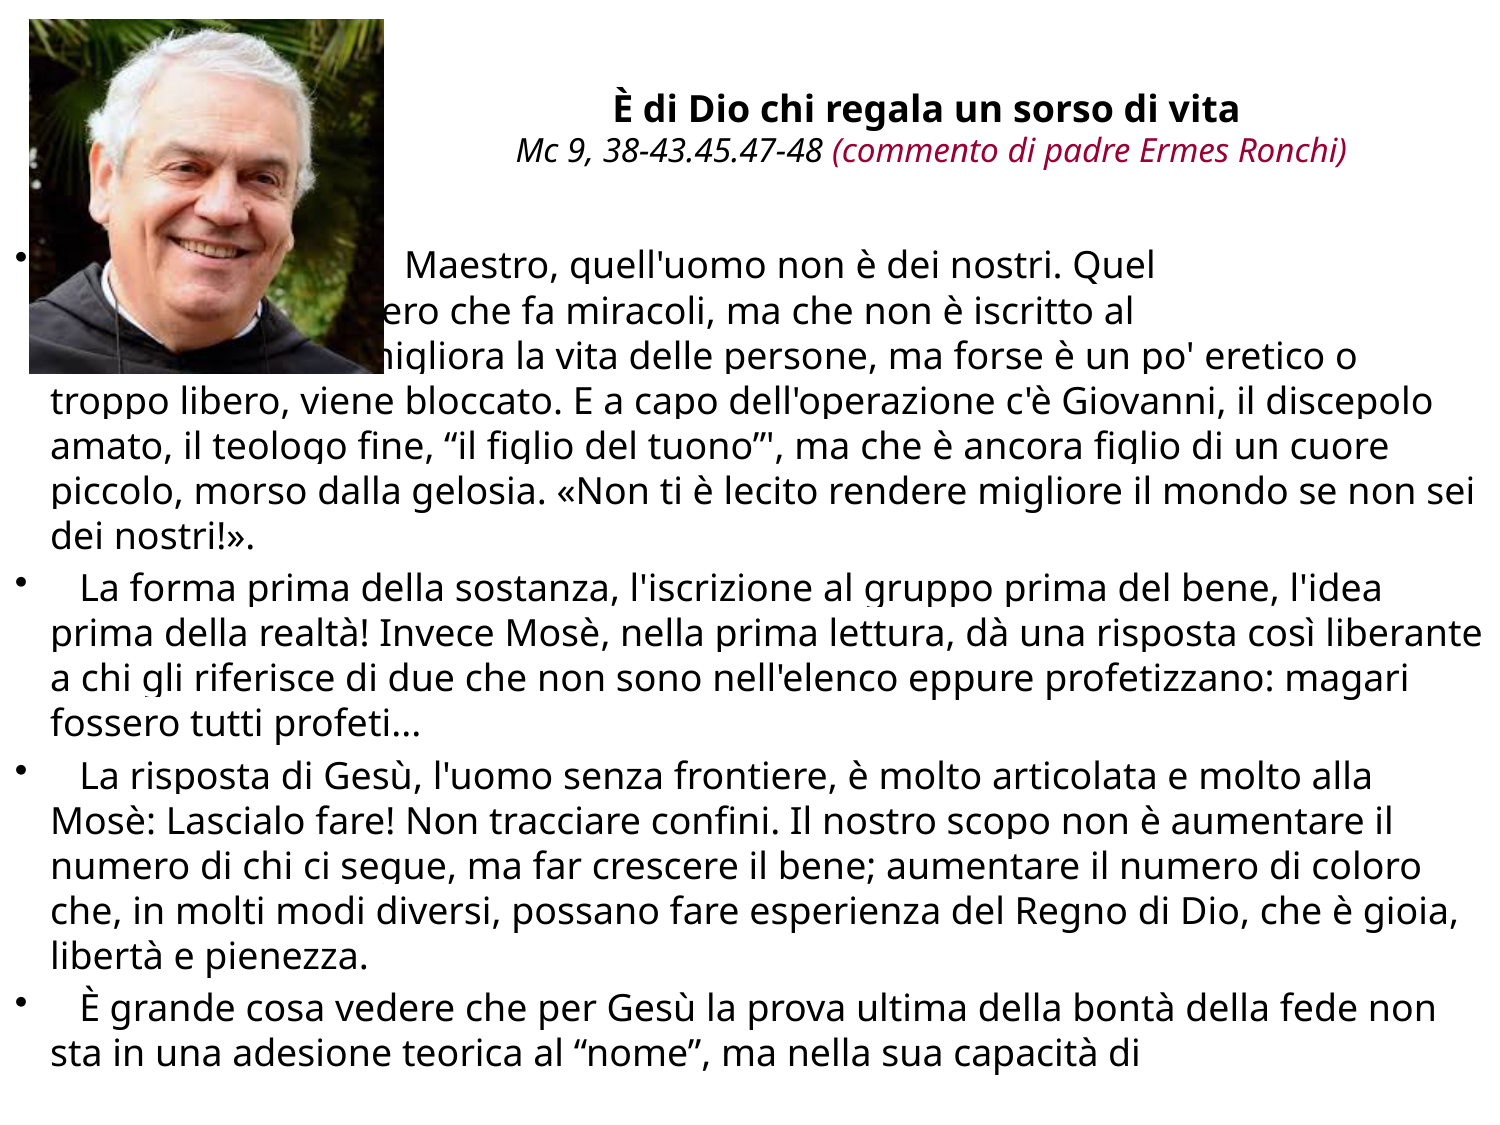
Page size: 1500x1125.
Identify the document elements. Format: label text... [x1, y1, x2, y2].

text_box Maestro, quell'uomo non è dei nostri. Quel forestiero che fa miracoli, ma che non è iscritto al gruppo; che migliora la vita delle persone, ma forse è un po' eretico o troppo libero, viene bloccato. E a capo dell'operazione c'è Giovanni, il discepolo amato, il teologo fine, “il figlio del tuono”', ma che è ancora figlio di un cuore piccolo, morso dalla gelosia. «Non ti è lecito rendere migliore il mondo se non sei dei nostri!». La forma prima della sostanza, l'iscrizione al gruppo prima del bene, l'idea prima della realtà! Invece Mosè, nella prima lettura, dà una risposta così liberante a chi gli riferisce di due che non sono nell'elenco eppure profetizzano: magari fossero tutti profeti... La risposta di Gesù, l'uomo senza frontiere, è molto articolata e molto alla Mosè: Lascialo fare! Non tracciare confini. Il nostro scopo non è aumentare il numero di chi ci segue, ma far crescere il bene; aumentare il numero di coloro che, in molti modi diversi, possano fare esperienza del Regno di Dio, che è gioia, libertà e pienezza. È grande cosa vedere che per Gesù la prova ultima della bontà della fede non sta in una adesione teorica al “nome”, ma nella sua capacità di [0, 229, 1500, 710]
text_box Maestro, quell'uomo non è dei nostri. Quel forestiero che fa miracoli, ma che non è iscritto al gruppo; che migliora la vita delle persone, ma forse è un po' eretico o troppo libero, viene bloccato. E a capo dell'operazione c'è Giovanni, il discepolo amato, il teologo fine, “il figlio del tuono”', ma che è ancora figlio di un cuore piccolo, morso dalla gelosia. «Non ti è lecito rendere migliore il mondo se non sei dei nostri!». La forma prima della sostanza, l'iscrizione al gruppo prima del bene, l'idea prima della realtà! Invece Mosè, nella prima lettura, dà una risposta così liberante a chi gli riferisce di due che non sono nell'elenco eppure profetizzano: magari fossero tutti profeti... La risposta di Gesù, l'uomo senza frontiere, è molto articolata e molto alla Mosè: Lascialo fare! Non tracciare confini. Il nostro scopo non è aumentare il numero di chi ci segue, ma far crescere il bene; aumentare il numero di coloro che, in molti modi diversi, possano fare esperienza del Regno di Dio, che è gioia, libertà e pienezza. È grande cosa vedere che per Gesù la prova ultima della bontà della fede non sta in una adesione teorica al “nome”, ma nella sua capacità di [0, 711, 1500, 1082]
picture [29, 19, 384, 374]
text_box È di Dio chi regala un sorso di vita Mc 9, 38-43.45.47-48 (commento di padre Ermes Ronchi) [384, 77, 1500, 177]
